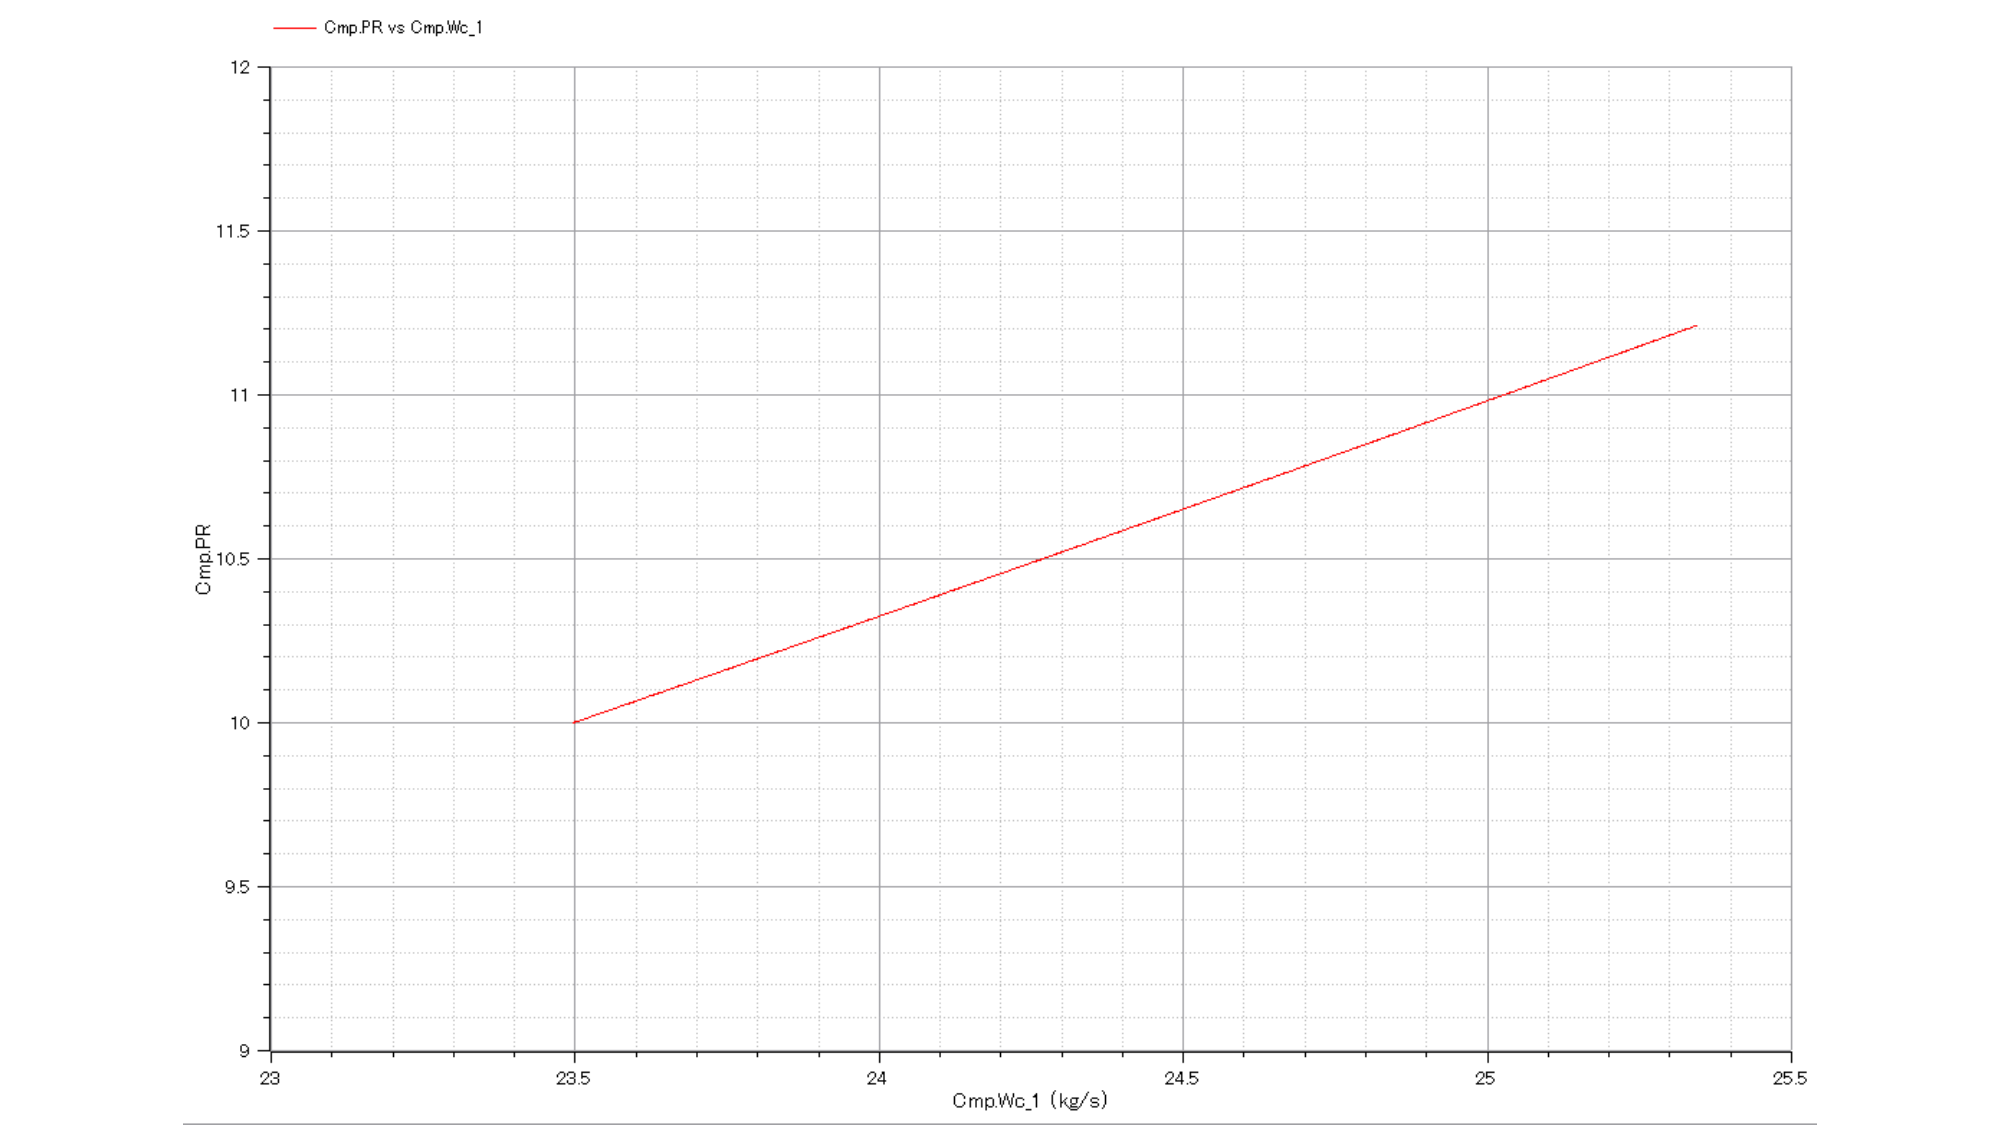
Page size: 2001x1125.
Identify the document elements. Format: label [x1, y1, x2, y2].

picture [183, 0, 1817, 1125]
